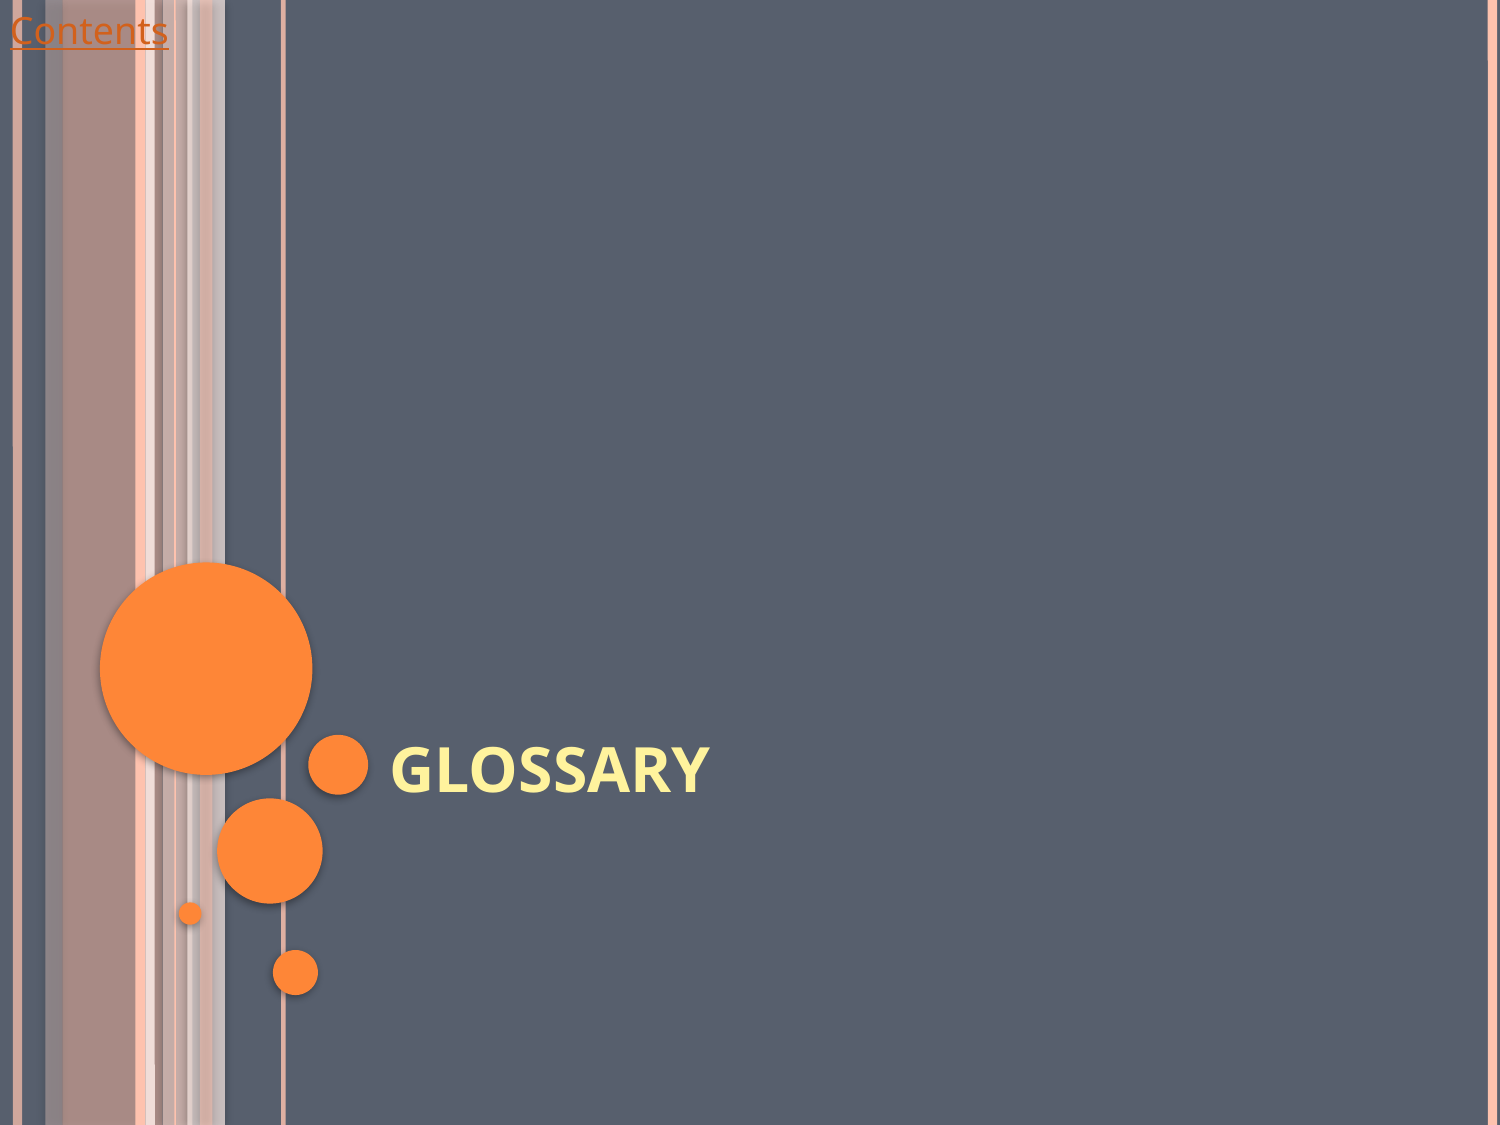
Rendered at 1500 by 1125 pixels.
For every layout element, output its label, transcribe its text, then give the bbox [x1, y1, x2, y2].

title Glossary [375, 474, 1388, 812]
